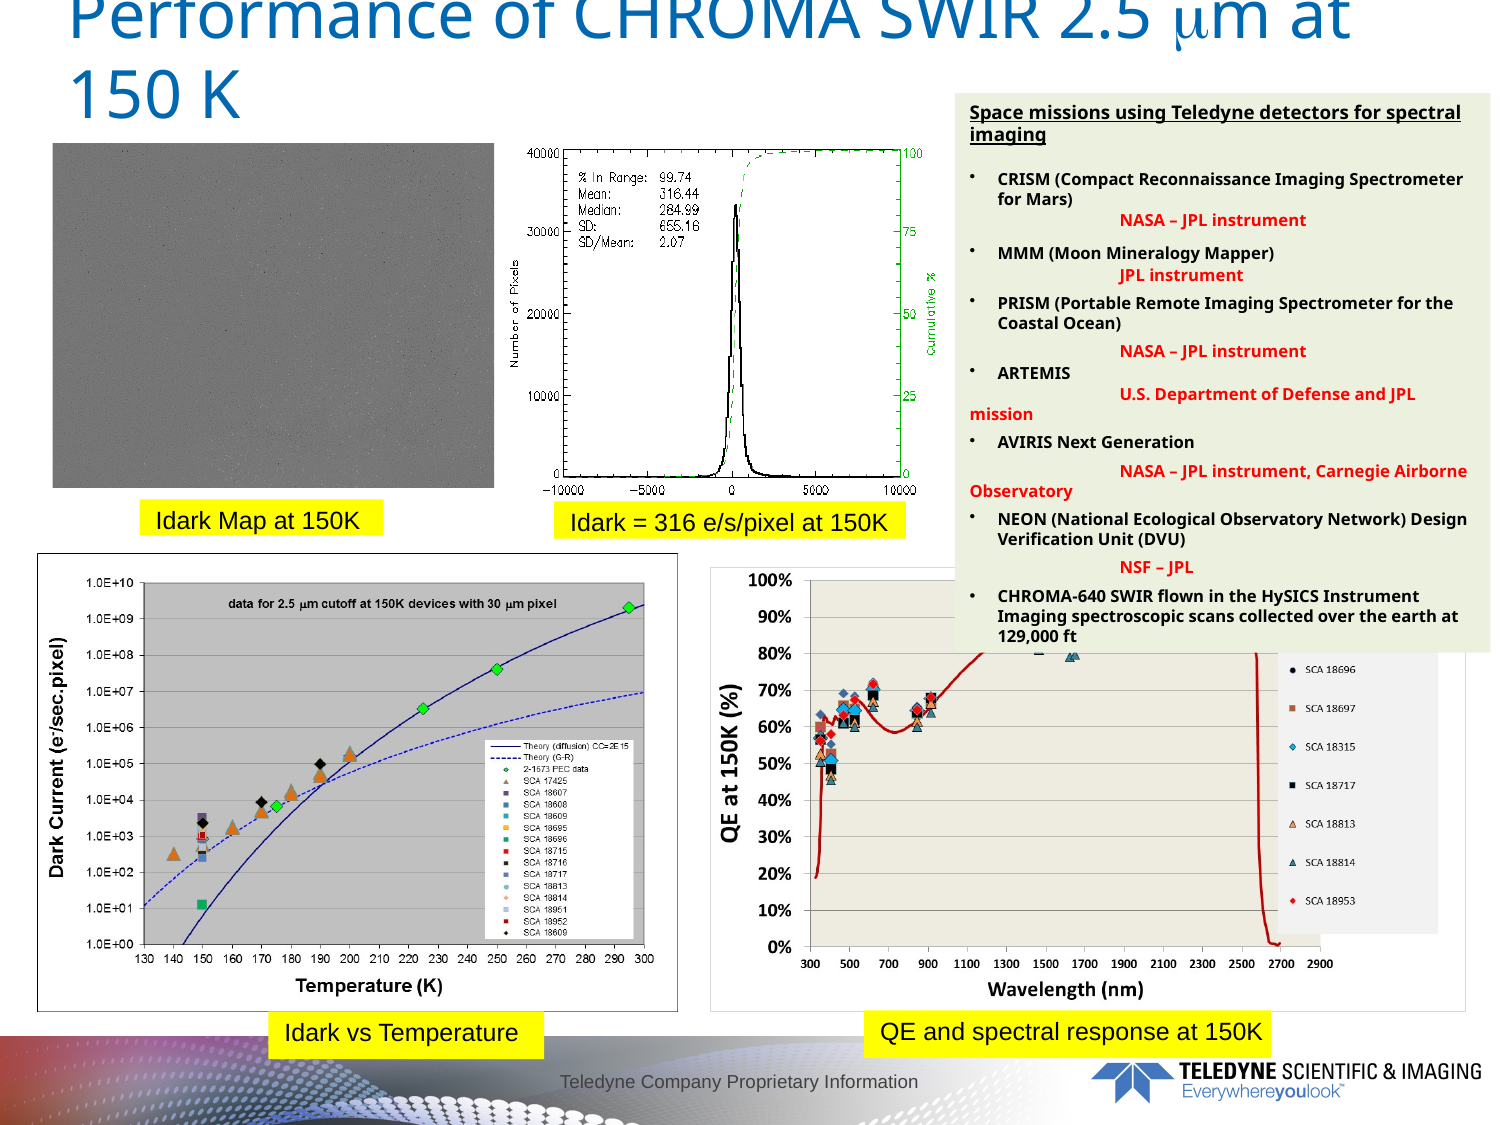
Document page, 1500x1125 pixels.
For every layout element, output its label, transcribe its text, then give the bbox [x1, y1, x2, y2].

text_box QE and spectral response at 150K [864, 1021, 1272, 1059]
picture [37, 553, 678, 1012]
picture [52, 142, 495, 488]
text_box Idark Map at 150K [139, 499, 384, 536]
picture [710, 567, 1465, 1012]
text_box Idark vs Temperature [268, 1020, 545, 1060]
picture [0, 1036, 1499, 1125]
text_box Space missions using Teledyne detectors for spectral imaging CRISM (Compact Reconnaissance Imaging Spectrometer for Mars) NASA – JPL instrument MMM (Moon Mineralogy Mapper) JPL instrument PRISM (Portable Remote Imaging Spectrometer for the Coastal Ocean) NASA – JPL instrument ARTEMIS U.S. Department of Defense and JPL mission AVIRIS Next Generation NASA – JPL instrument, Carnegie Airborne Observatory NEON (National Ecological Observatory Network) Design Verification Unit (DVU) NSF – JPL CHROMA-640 SWIR flown in the HySICS Instrument Imaging spectroscopic scans collected over the earth at 129,000 ft [954, 93, 1491, 653]
text_box Idark = 316 e/s/pixel at 150K [554, 529, 906, 539]
text_box Performance of CHROMA SWIR 2.5 mm at 150 K [52, 0, 1478, 133]
picture [506, 128, 937, 522]
